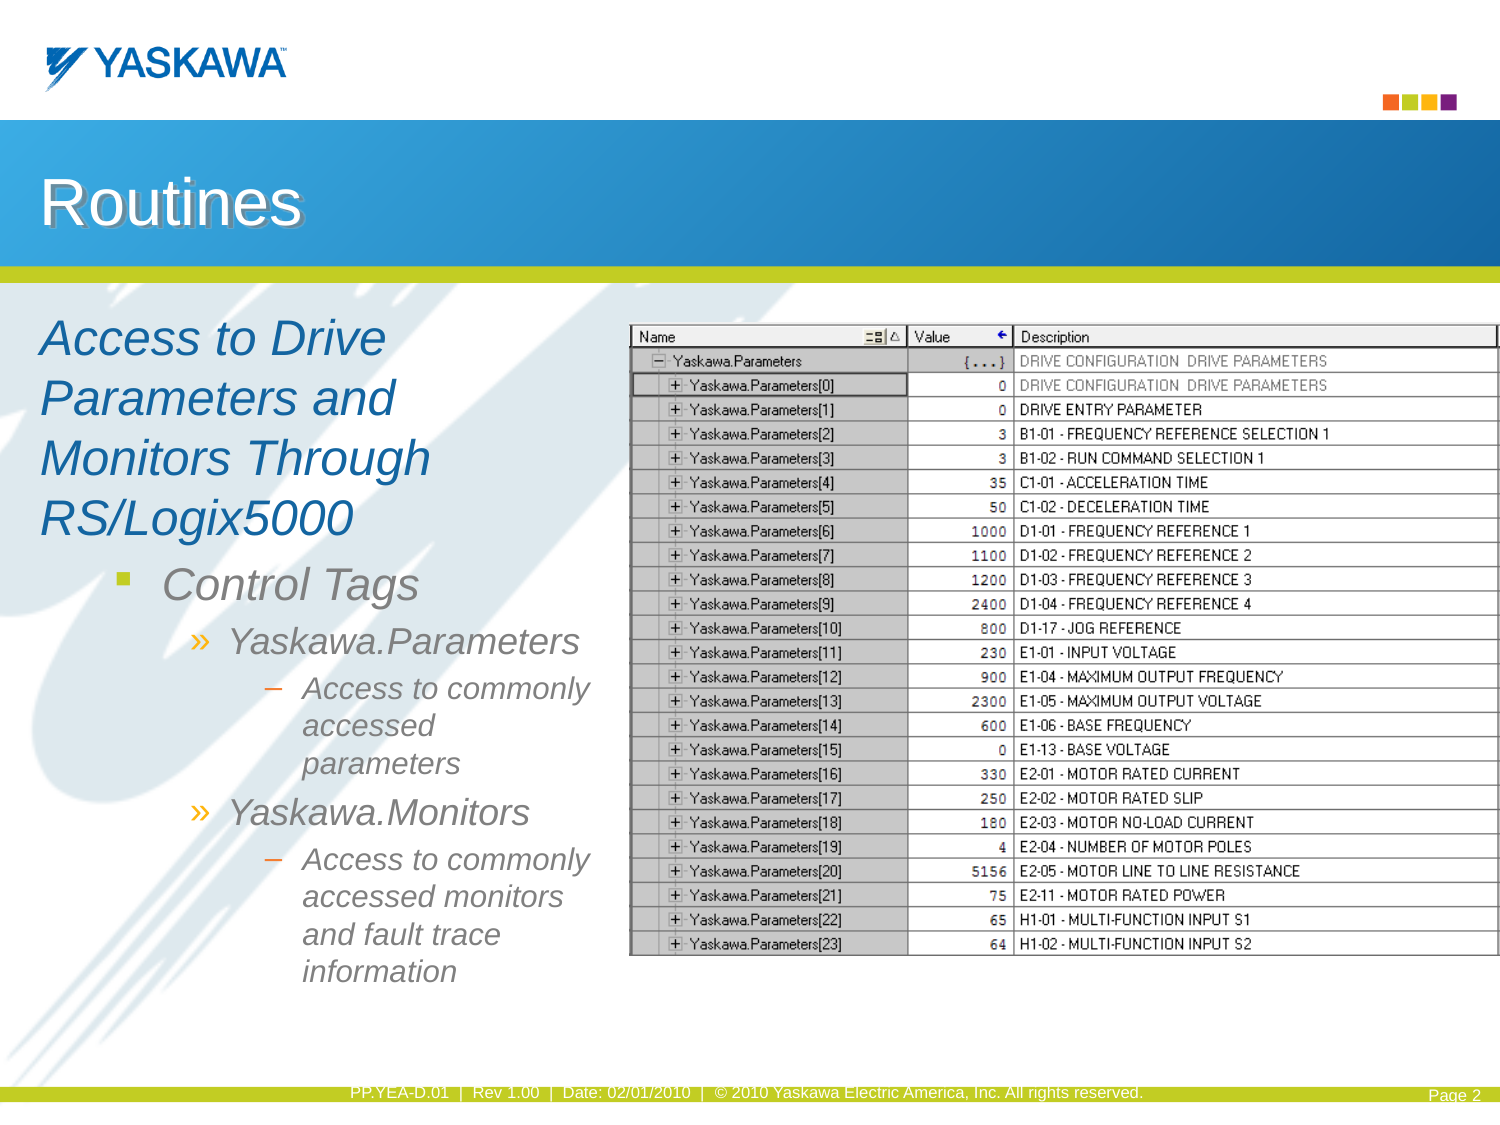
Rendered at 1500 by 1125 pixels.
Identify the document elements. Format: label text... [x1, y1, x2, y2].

list Access to Drive Parameters and Monitors Through RS/Logix5000 Control Tags Yaskawa.Parameters Access to commonly accessed parameters Yaskawa.Monitors Access to commonly accessed monitors and fault trace information [24, 297, 614, 986]
picture [45, 46, 287, 92]
picture [628, 321, 1500, 956]
title Routines [24, 122, 1351, 276]
